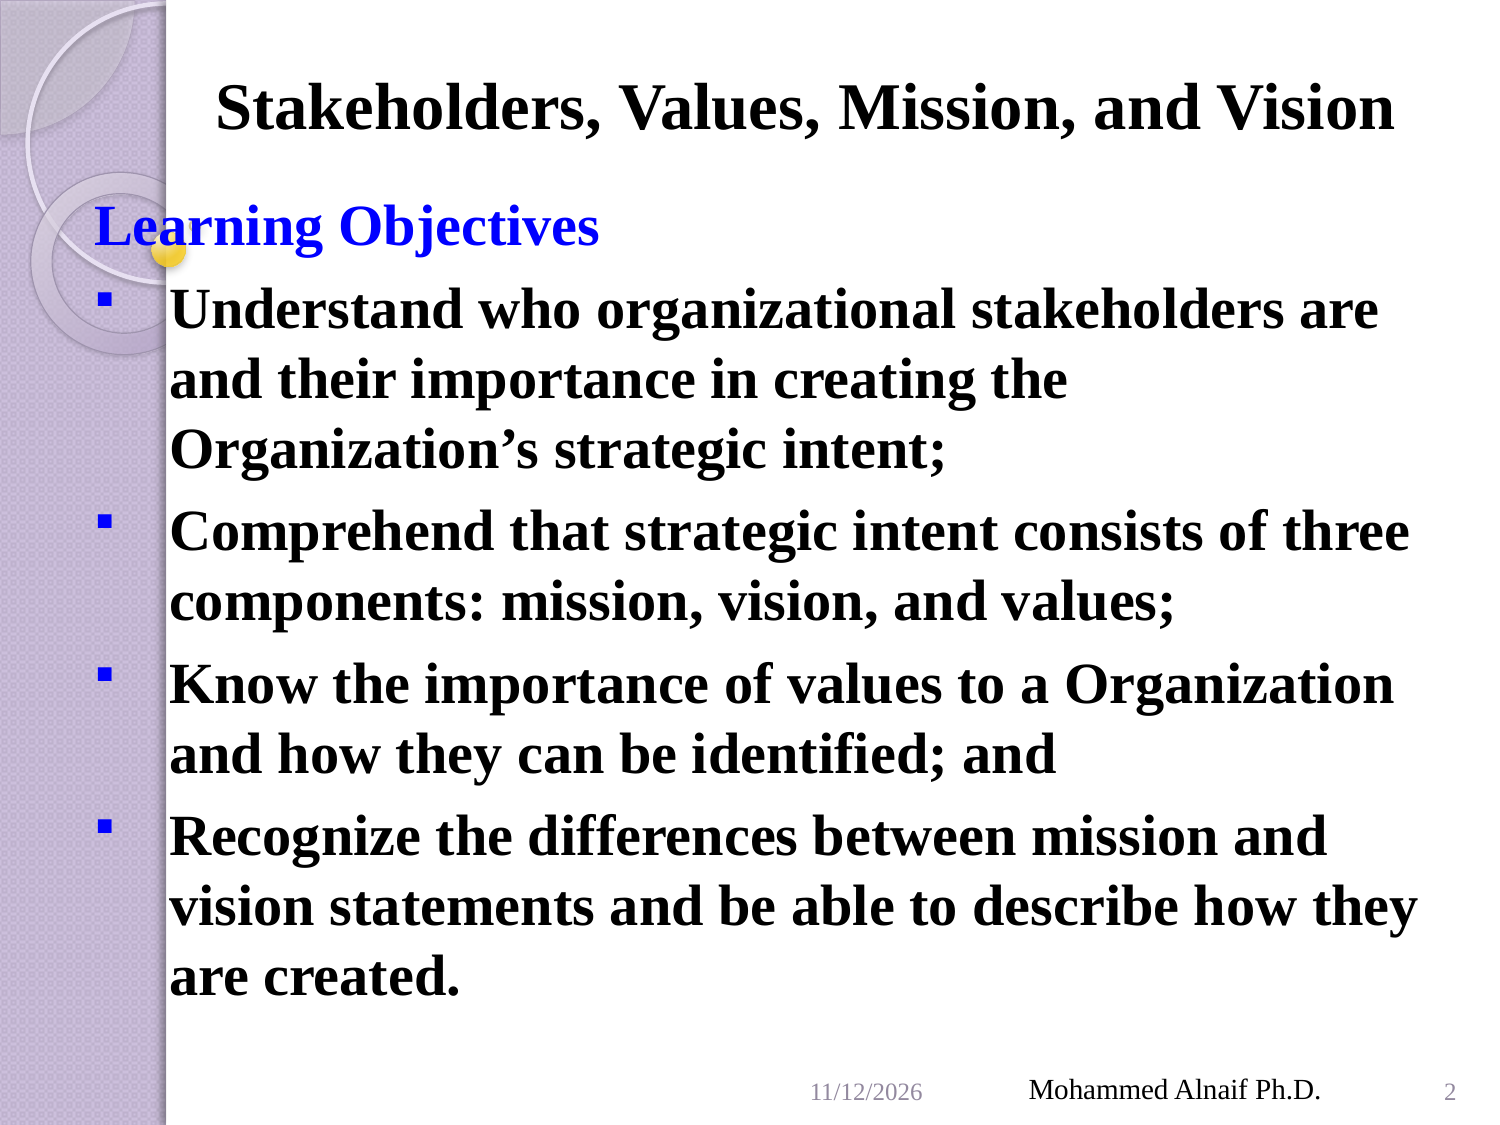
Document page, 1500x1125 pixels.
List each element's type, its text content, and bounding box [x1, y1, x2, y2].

title Stakeholders, Values, Mission, and Vision [162, 37, 1450, 150]
subtitle Learning Objectives Understand who organizational stakeholders are and their importance in creating the Organization’s strategic intent; Comprehend that strategic intent consists of three components: mission, vision, and values; Know the importance of values to a Organization and how they can be identified; and Recognize the differences between mission and vision statements and be able to describe how they are created. [75, 187, 1450, 1038]
footer Mohammed Alnaif Ph.D. [937, 1038, 1413, 1113]
slide_number 2 [1413, 1034, 1488, 1113]
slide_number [587, 1038, 937, 1113]
